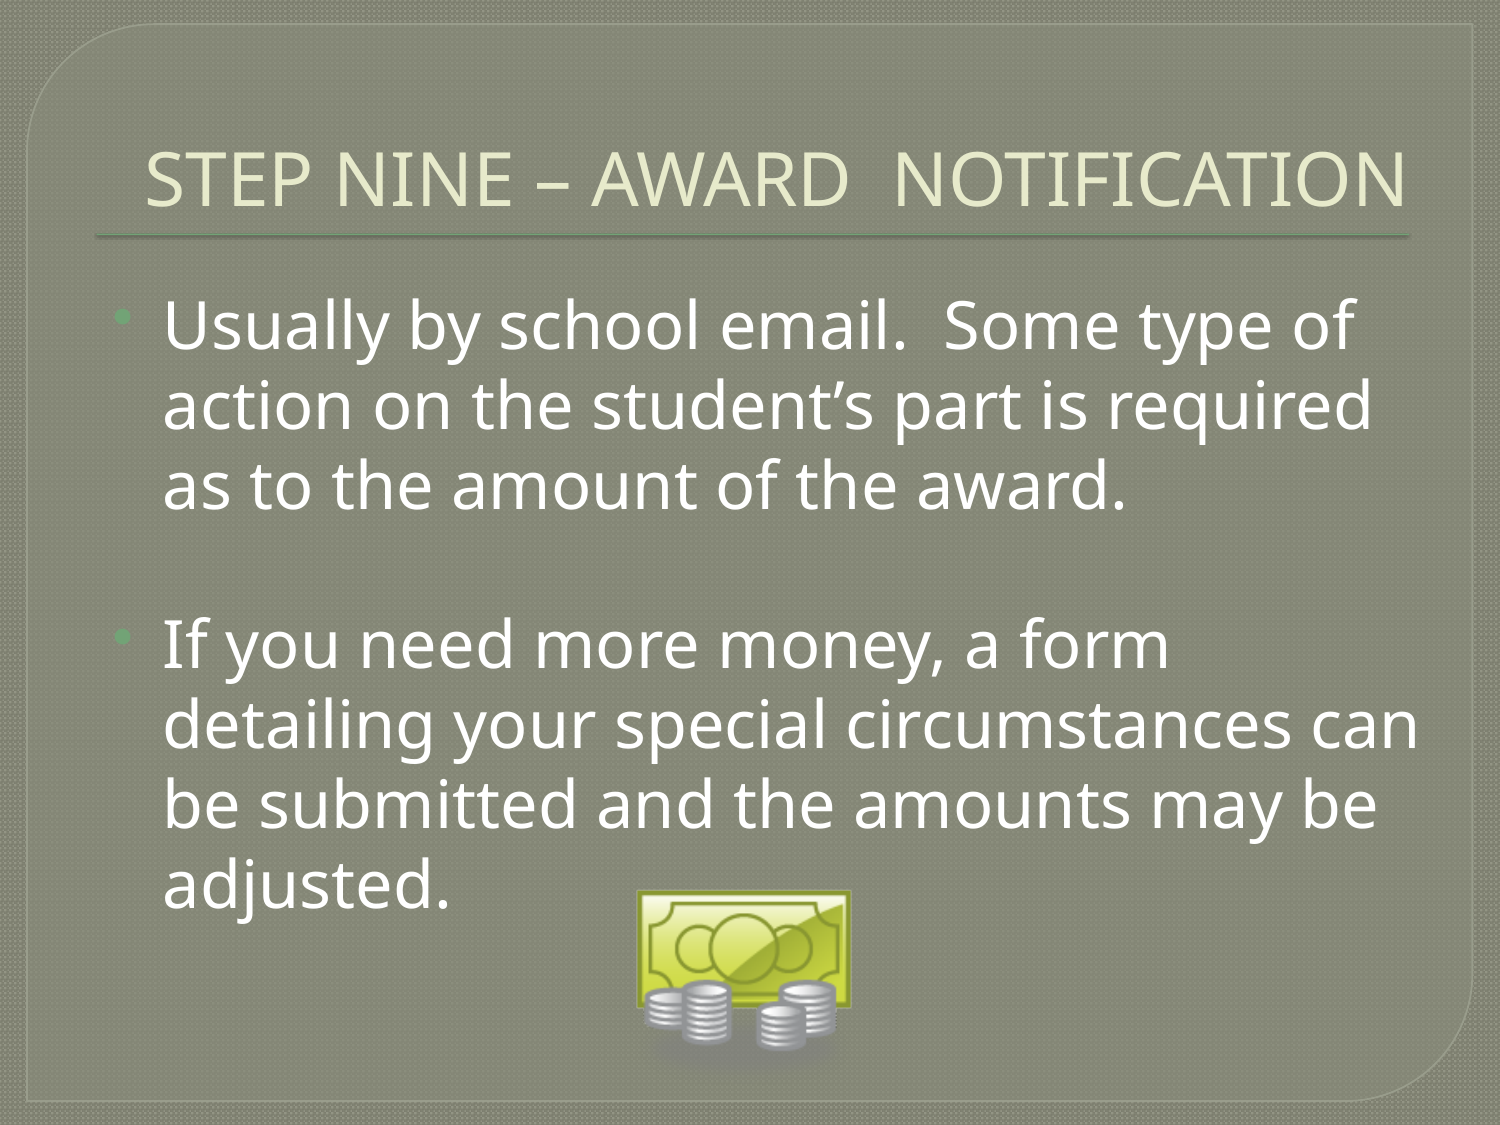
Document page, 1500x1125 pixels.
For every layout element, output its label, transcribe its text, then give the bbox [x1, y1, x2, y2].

picture [624, 849, 863, 1088]
list Usually by school email. Some type of action on the student’s part is required as to the amount of the award. If you need more money, a form detailing your special circumstances can be submitted and the amounts may be adjusted. [99, 274, 1451, 1018]
title STEP NINE – AWARD NOTIFICATION [75, 41, 1425, 230]
